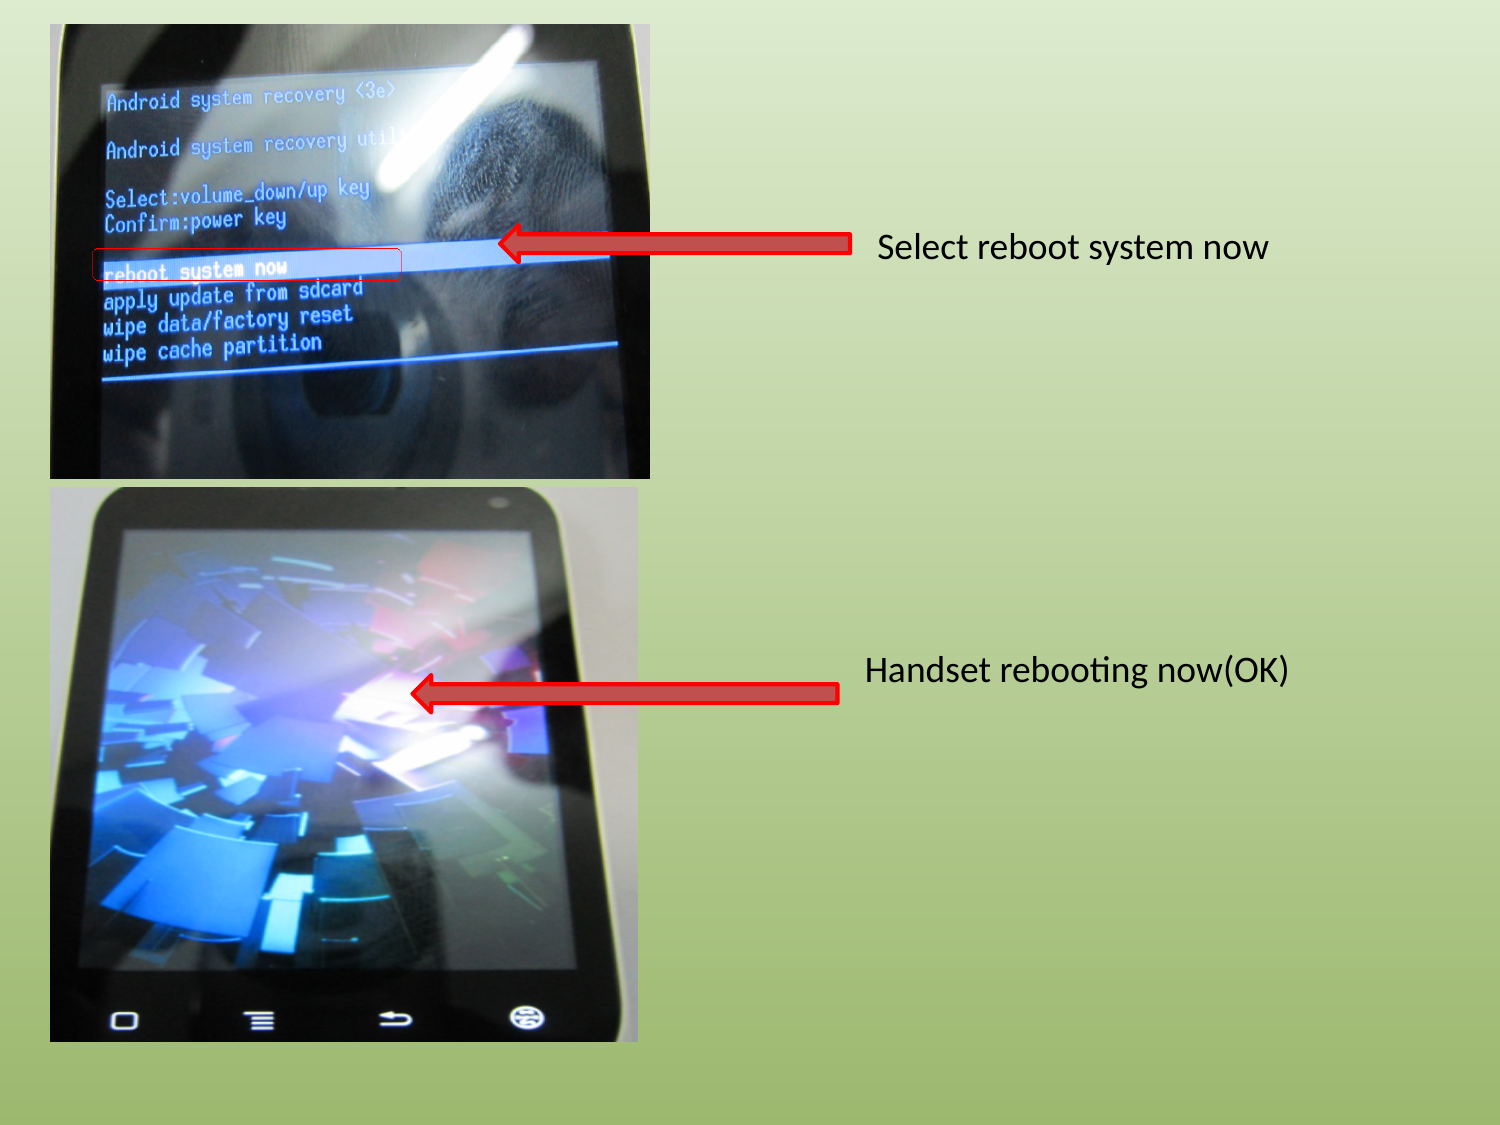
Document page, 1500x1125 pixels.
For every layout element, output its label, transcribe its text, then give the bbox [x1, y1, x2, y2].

text_box Select reboot system now [862, 214, 1413, 275]
text_box [641, 682, 840, 706]
text_box [654, 232, 853, 256]
picture [49, 24, 651, 480]
picture [49, 487, 638, 1043]
text_box Handset rebooting now(OK) [849, 637, 1350, 698]
